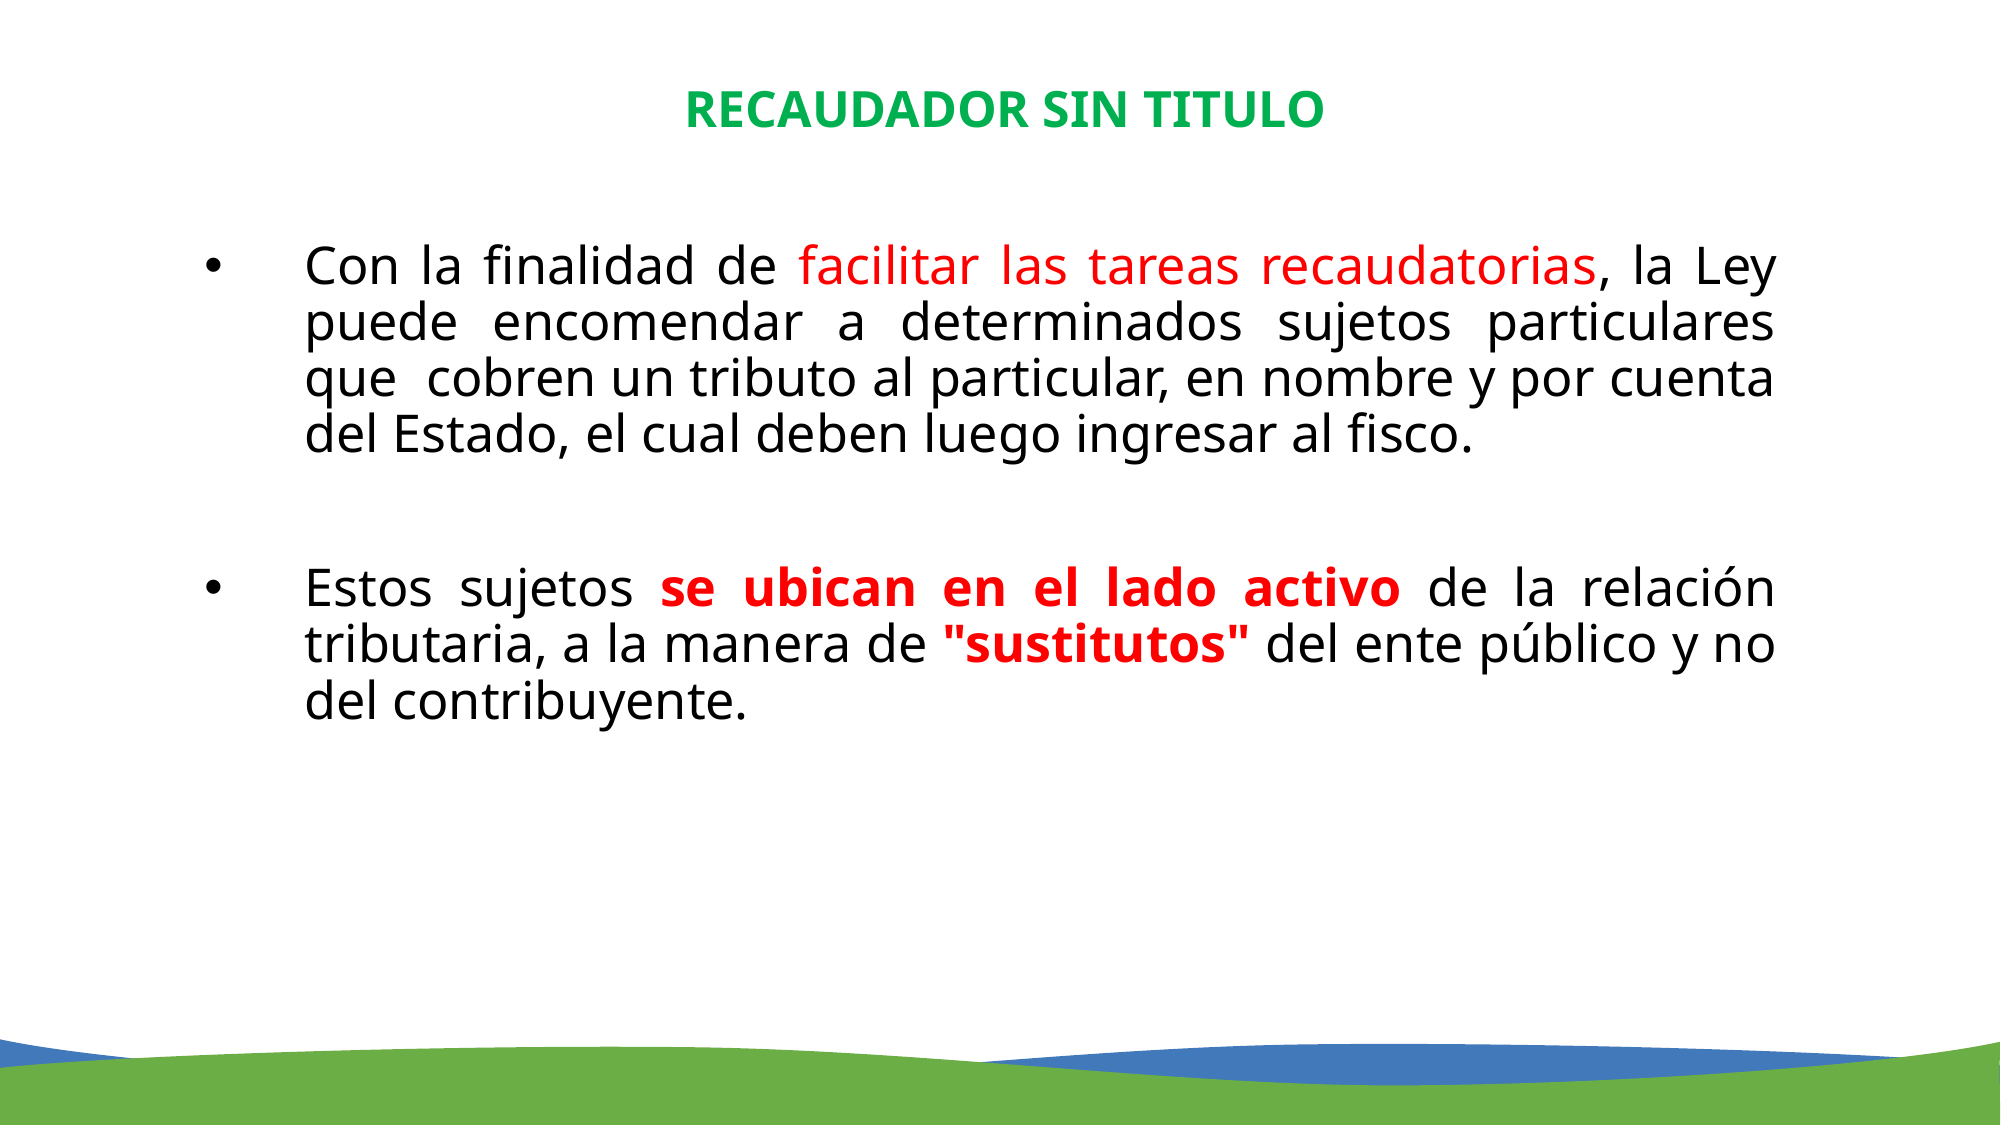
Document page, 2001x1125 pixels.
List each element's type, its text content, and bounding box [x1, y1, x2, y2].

title RECAUDADOR SIN TITULO [550, 49, 1461, 174]
text_box Con la finalidad de facilitar las tareas recaudatorias, la Ley puede encomendar a determinados sujetos particulares que cobren un tributo al particular, en nombre y por cuenta del Estado, el cual deben luego ingresar al fisco. Estos sujetos se ubican en el lado activo de la relación tributaria, a la manera de "sustitutos" del ente público y no del contribuyente. [189, 231, 1792, 835]
